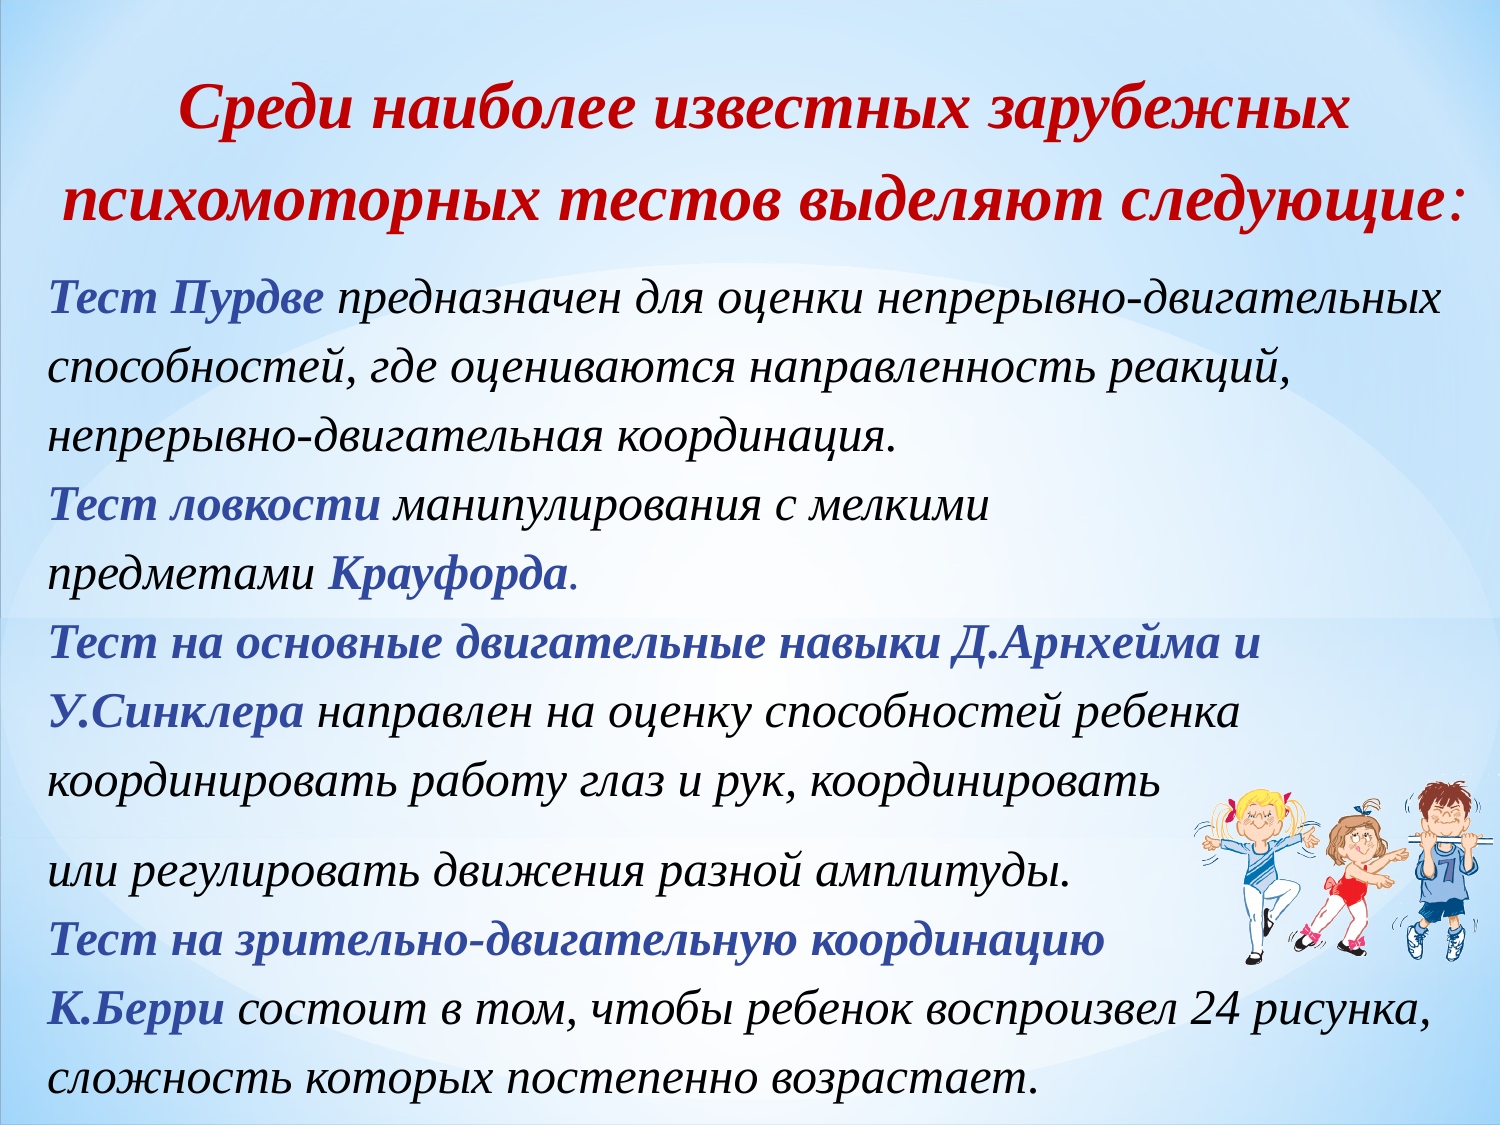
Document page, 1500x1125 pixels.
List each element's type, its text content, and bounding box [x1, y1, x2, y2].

picture [1186, 774, 1500, 972]
text_box Среди наиболее известных зарубежных психомоторных тестов выделяют следующие: Тест Пурдве предназначен для оценки непрерывно-двигательных способностей, где оцениваются направленность реакций, непрерывно-двигательная координация. Тест ловкости манипулирования с мелкими предметами Крауфорда. Тест на основные двигательные навыки Д.Арнхейма и У.Синклера направлен на оценку способностей ребенка координировать работу глаз и рук, координировать или регулировать движения разной амплитуды. Тест на зрительно-двигательную координацию К.Берри состоит в том, чтобы ребенок воспроизвел 24 рисунка, сложность которых постепенно возрастает. [32, 42, 1500, 1111]
